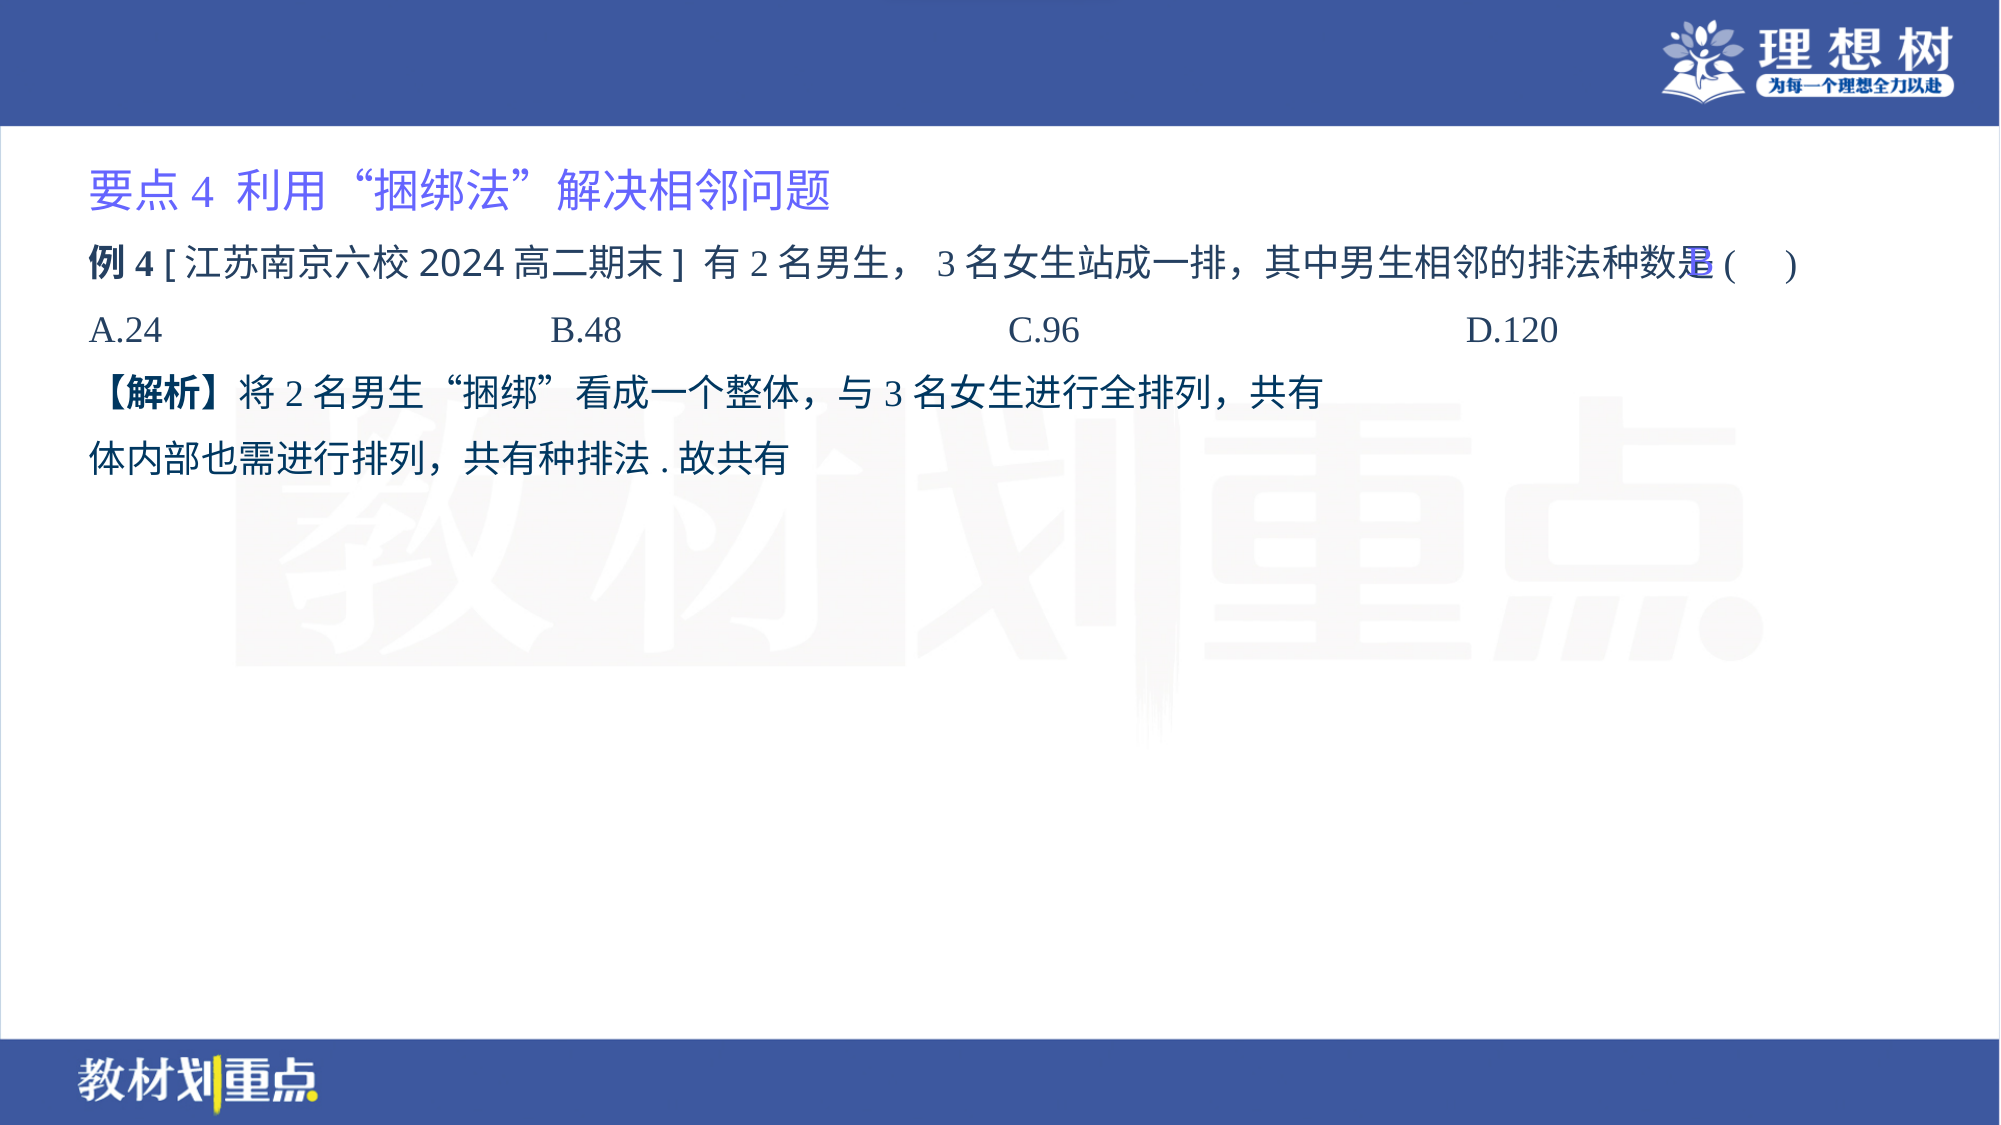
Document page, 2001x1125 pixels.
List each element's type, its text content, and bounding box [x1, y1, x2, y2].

text_box B [1671, 231, 1730, 282]
text_box 例4 [江苏南京六校2024高二期末] 有2名男生，3名女生站成一排，其中男生相邻的排法种数是( ) [88, 217, 1911, 277]
picture [0, 0, 2000, 1125]
text_box A.24 B.48 C.96 D.120 [88, 283, 1911, 343]
text_box 要点4 利用“捆绑法”解决相邻问题 [88, 135, 1911, 217]
